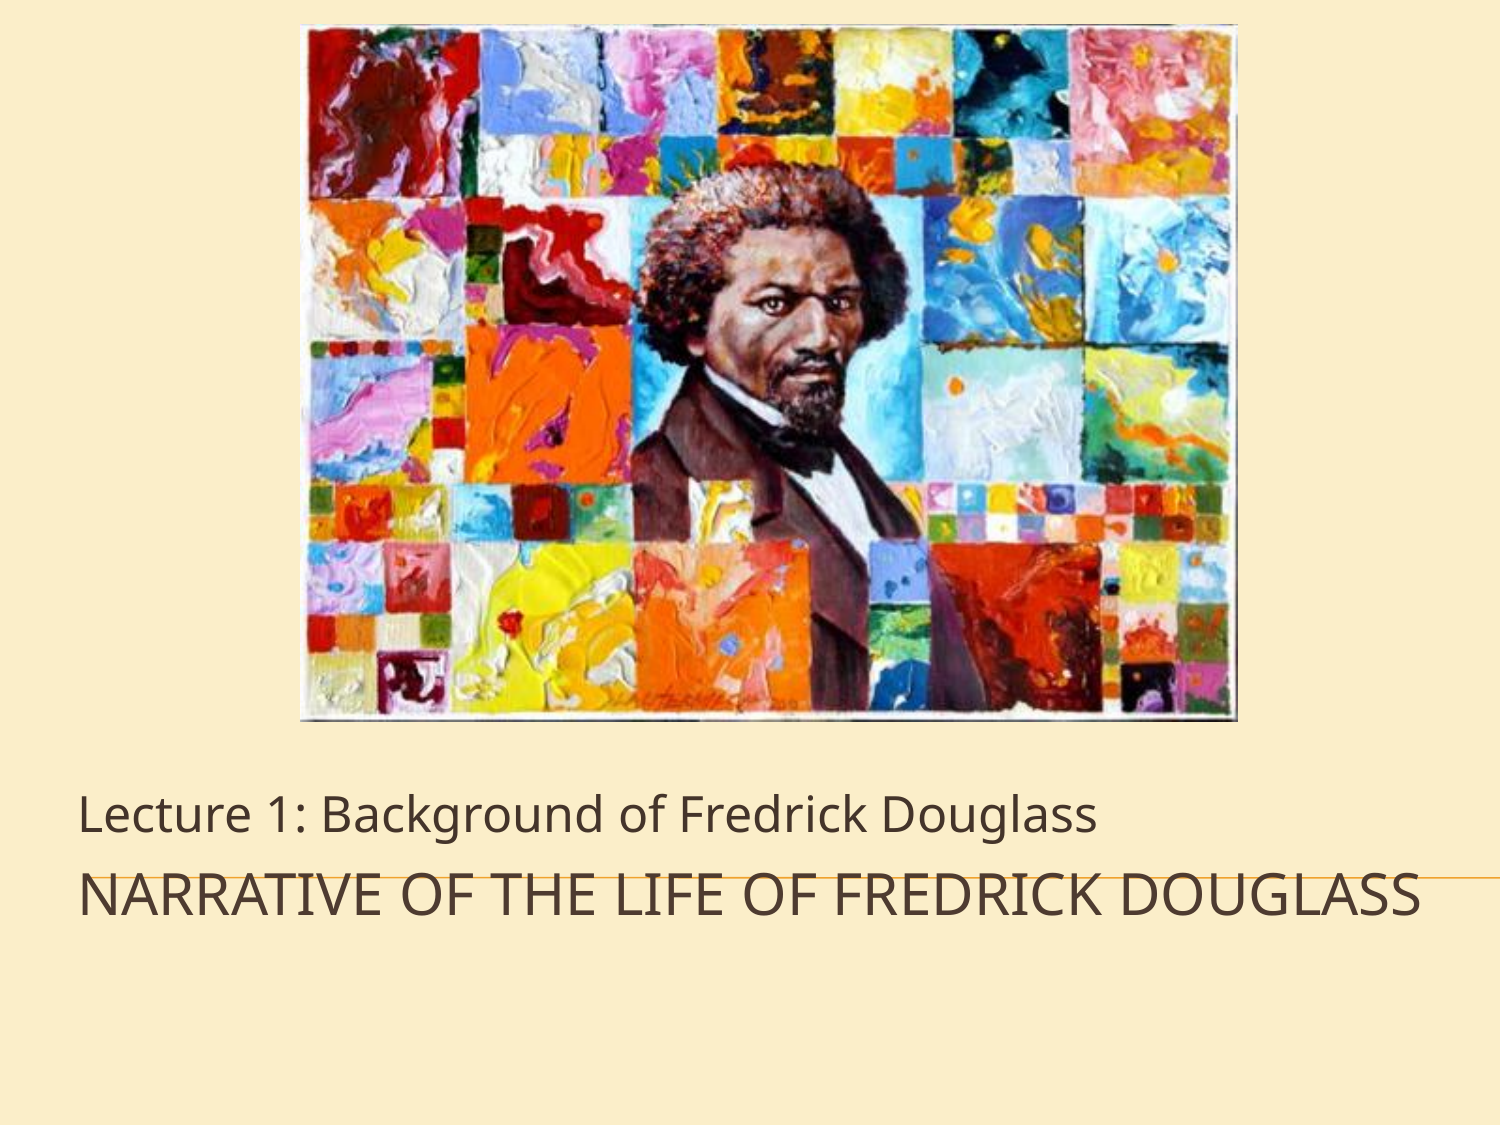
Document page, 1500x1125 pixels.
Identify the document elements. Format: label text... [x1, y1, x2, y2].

picture [299, 24, 1238, 723]
title Narrative of the Life of Fredrick Douglass [62, 850, 1450, 997]
subtitle Lecture 1: Background of Fredrick Douglass [62, 762, 1450, 850]
